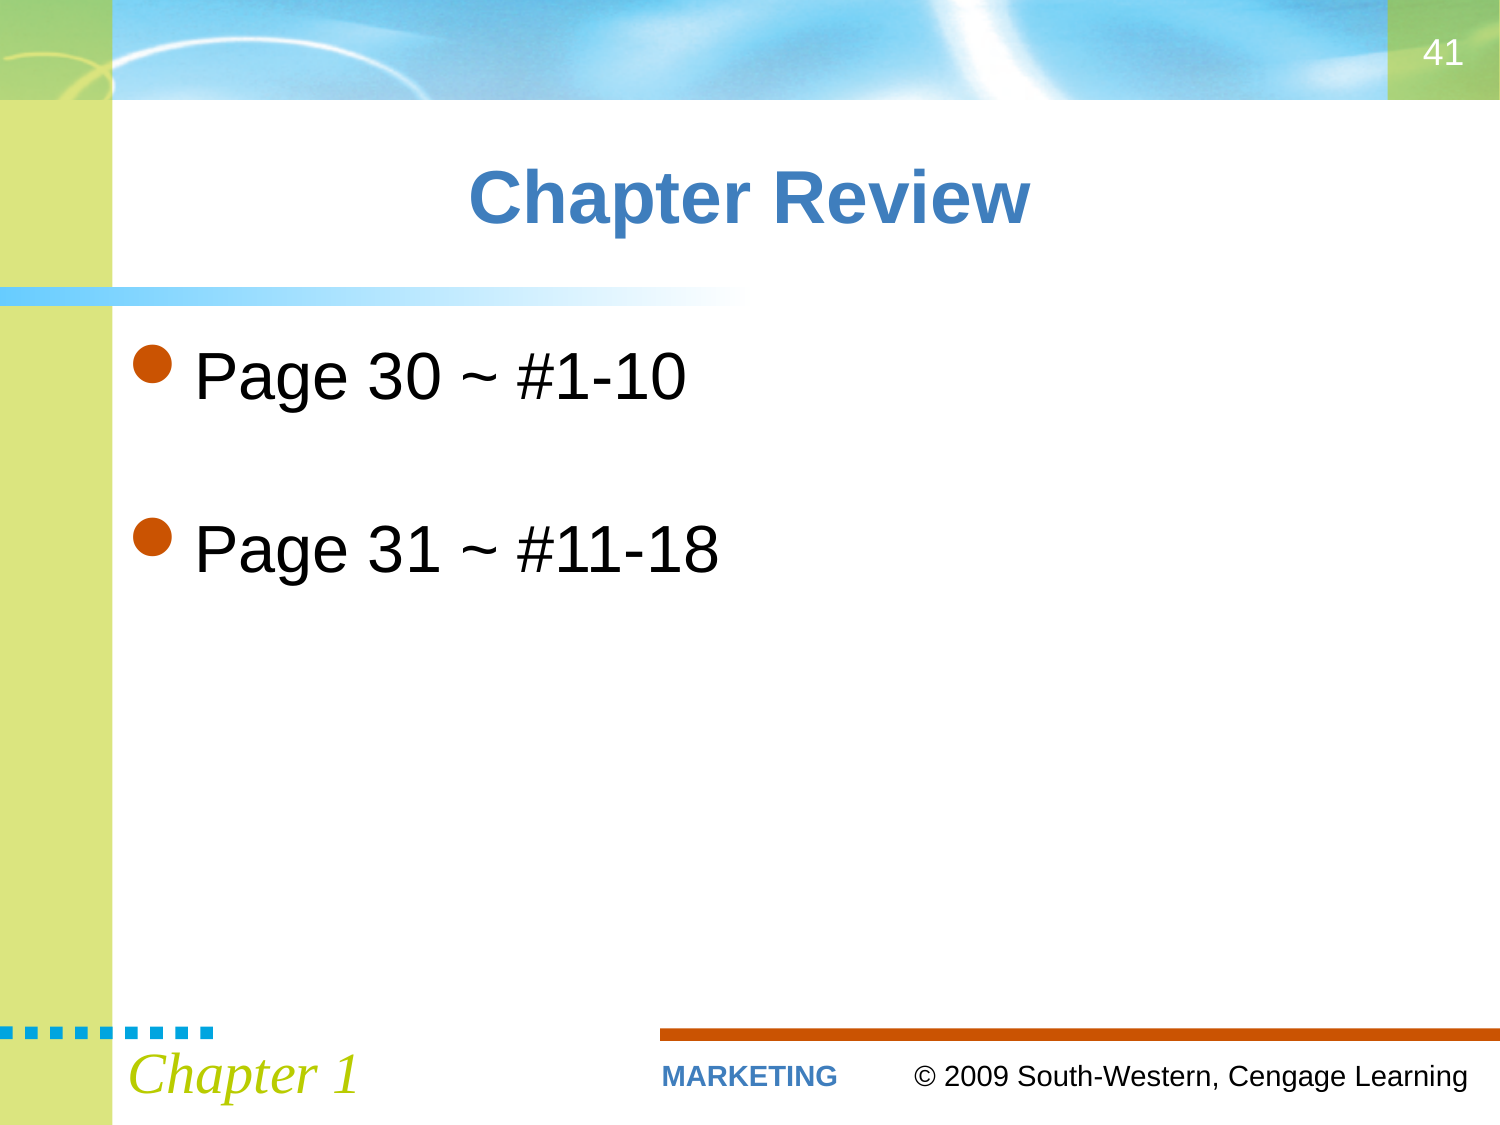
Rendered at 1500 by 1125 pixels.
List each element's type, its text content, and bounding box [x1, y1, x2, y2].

list Page 30 ~ #1-10 Page 31 ~ #11-18 [112, 324, 1438, 1001]
slide_number 41 [1387, 0, 1500, 101]
title Chapter Review [112, 99, 1388, 288]
footer Chapter 1 [112, 1012, 638, 1113]
